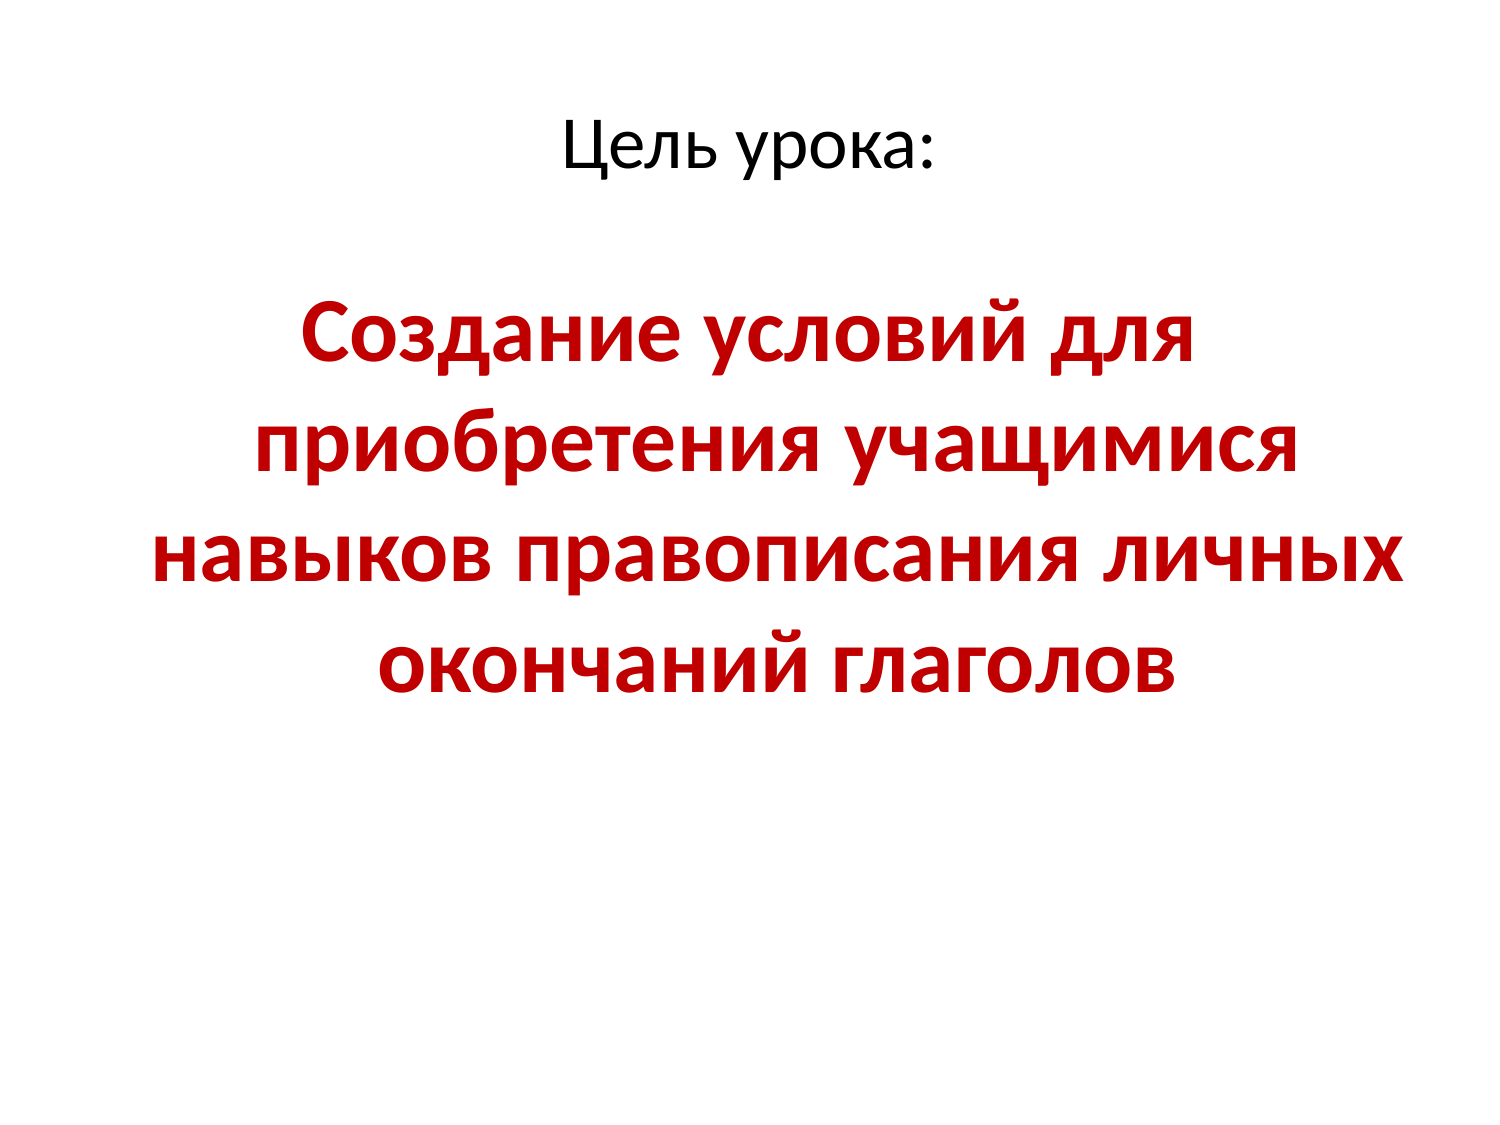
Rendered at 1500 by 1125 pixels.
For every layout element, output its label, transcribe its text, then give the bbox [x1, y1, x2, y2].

list Создание условий для приобретения учащимися навыков правописания личных окончаний глаголов [75, 262, 1425, 1005]
title Цель урока: [75, 45, 1425, 233]
